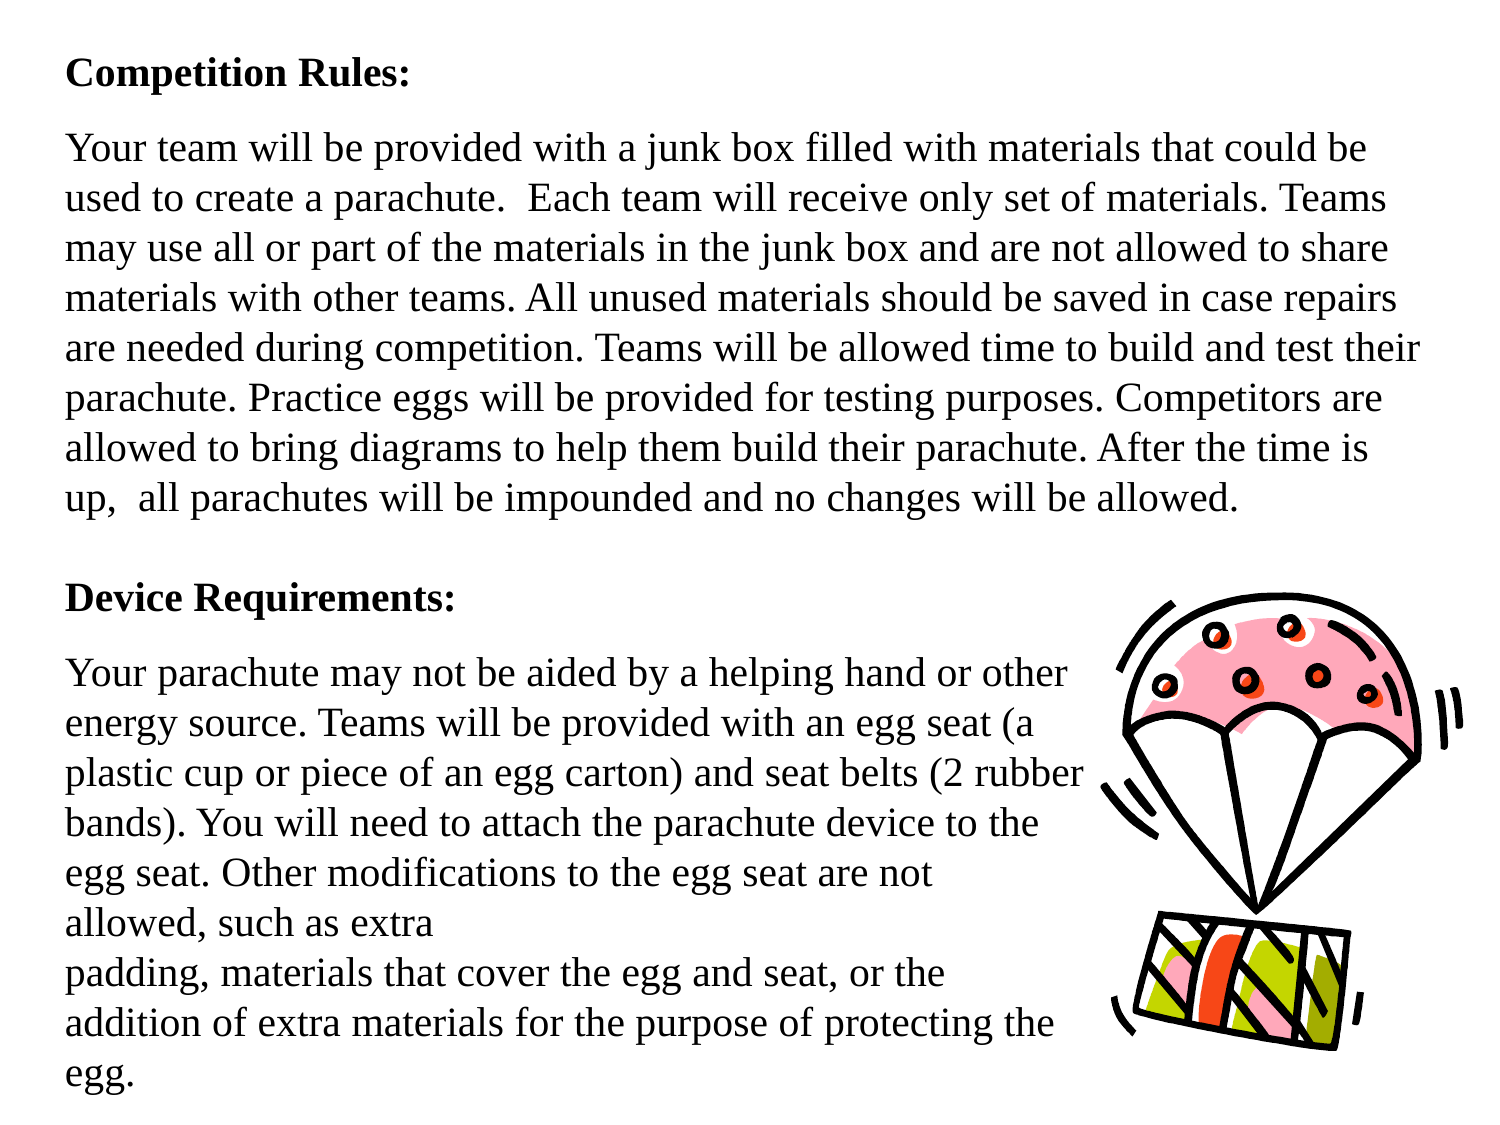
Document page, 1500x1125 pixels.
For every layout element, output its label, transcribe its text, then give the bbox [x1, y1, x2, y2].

picture [1099, 587, 1469, 1056]
text_box Competition Rules: Your team will be provided with a junk box filled with materials that could be used to create a parachute. Each team will receive only set of materials. Teams may use all or part of the materials in the junk box and are not allowed to share materials with other teams. All unused materials should be saved in case repairs are needed during competition. Teams will be allowed time to build and test their parachute. Practice eggs will be provided for testing purposes. Competitors are allowed to bring diagrams to help them build their parachute. After the time is up, all parachutes will be impounded and no changes will be allowed. [50, 37, 1438, 528]
text_box Device Requirements: Your parachute may not be aided by a helping hand or other energy source. Teams will be provided with an egg seat (a plastic cup or piece of an egg carton) and seat belts (2 rubber bands). You will need to attach the parachute device to the egg seat. Other modifications to the egg seat are not allowed, such as extra padding, materials that cover the egg and seat, or the addition of extra materials for the purpose of protecting the egg. [49, 562, 1100, 1103]
